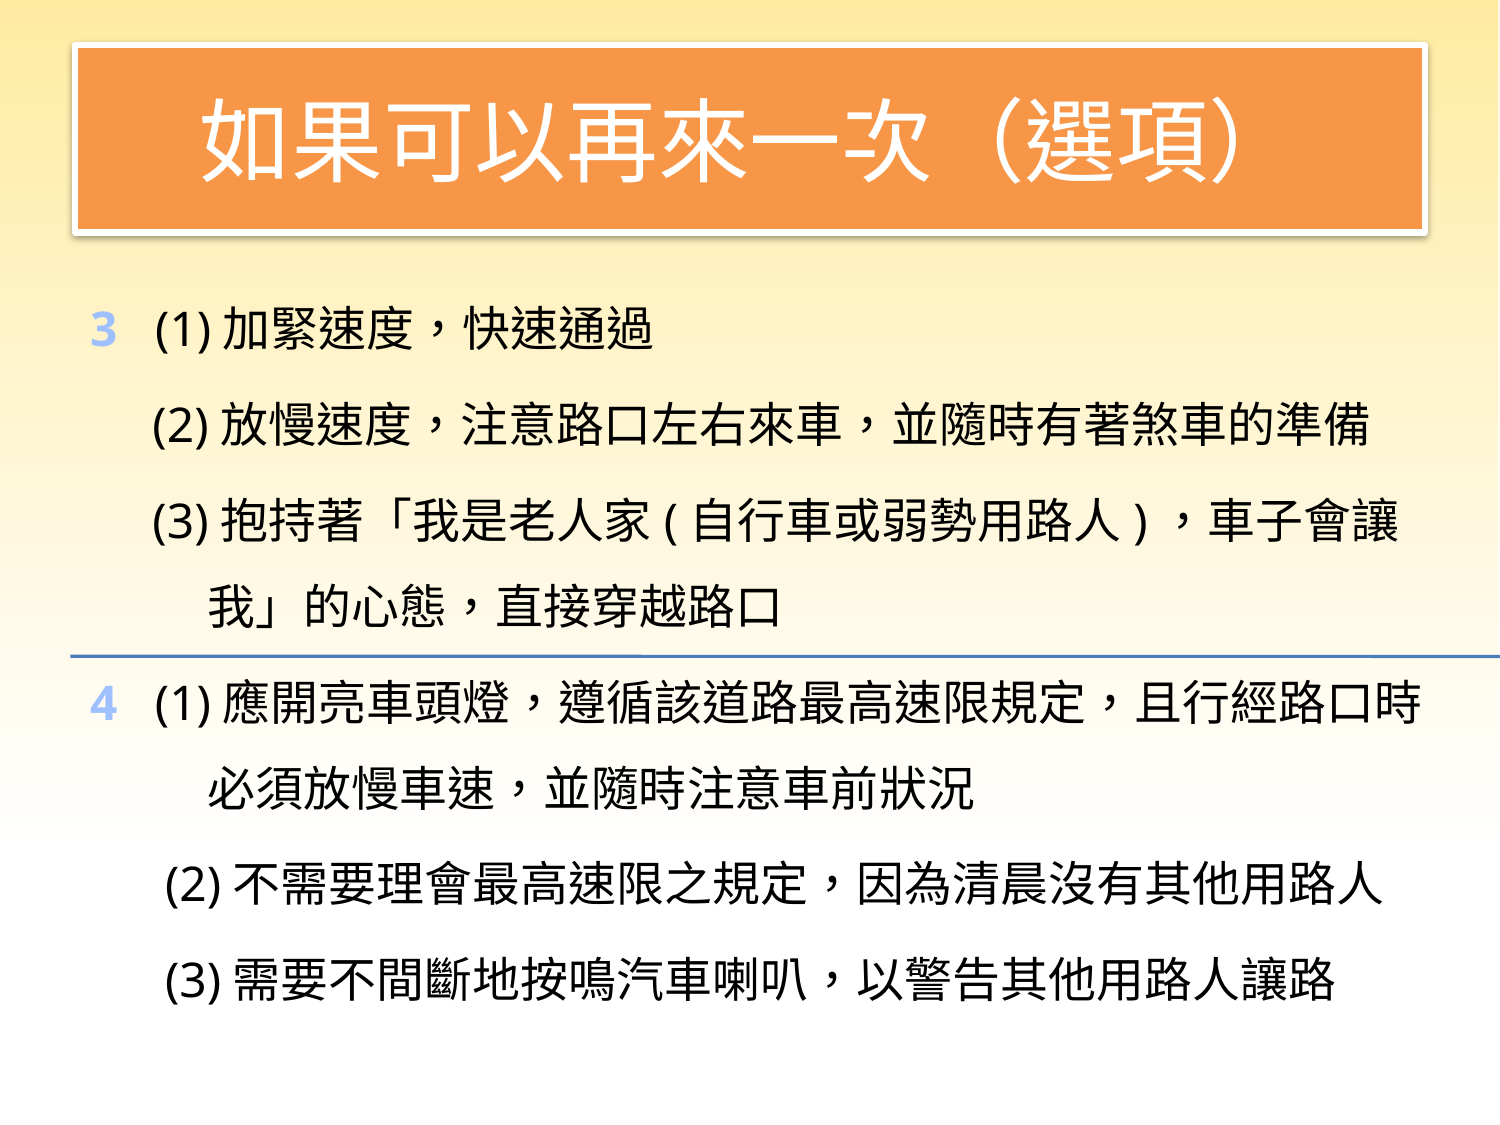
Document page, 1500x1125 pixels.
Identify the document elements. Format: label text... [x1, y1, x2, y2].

list 3 (1)加緊速度，快速通過 (2)放慢速度，注意路口左右來車，並隨時有著煞車的準備 (3)抱持著「我是老人家(自行車或弱勢用路人)，車子會讓我」的心態，直接穿越路口 4 (1)應開亮車頭燈，遵循該道路最高速限規定，且行經路口時必須放慢車速，並隨時注意車前狀況 (2)不需要理會最高速限之規定，因為清晨沒有其他用路人 (3)需要不間斷地按鳴汽車喇叭，以警告其他用路人讓路 [75, 665, 1442, 1102]
title 如果可以再來一次（選項） [72, 42, 1428, 236]
picture [0, 0, 1500, 1125]
list 3 (1)加緊速度，快速通過 (2)放慢速度，注意路口左右來車，並隨時有著煞車的準備 (3)抱持著「我是老人家(自行車或弱勢用路人)，車子會讓我」的心態，直接穿越路口 4 (1)應開亮車頭燈，遵循該道路最高速限規定，且行經路口時必須放慢車速，並隨時注意車前狀況 (2)不需要理會最高速限之規定，因為清晨沒有其他用路人 (3)需要不間斷地按鳴汽車喇叭，以警告其他用路人讓路 [75, 262, 1442, 654]
